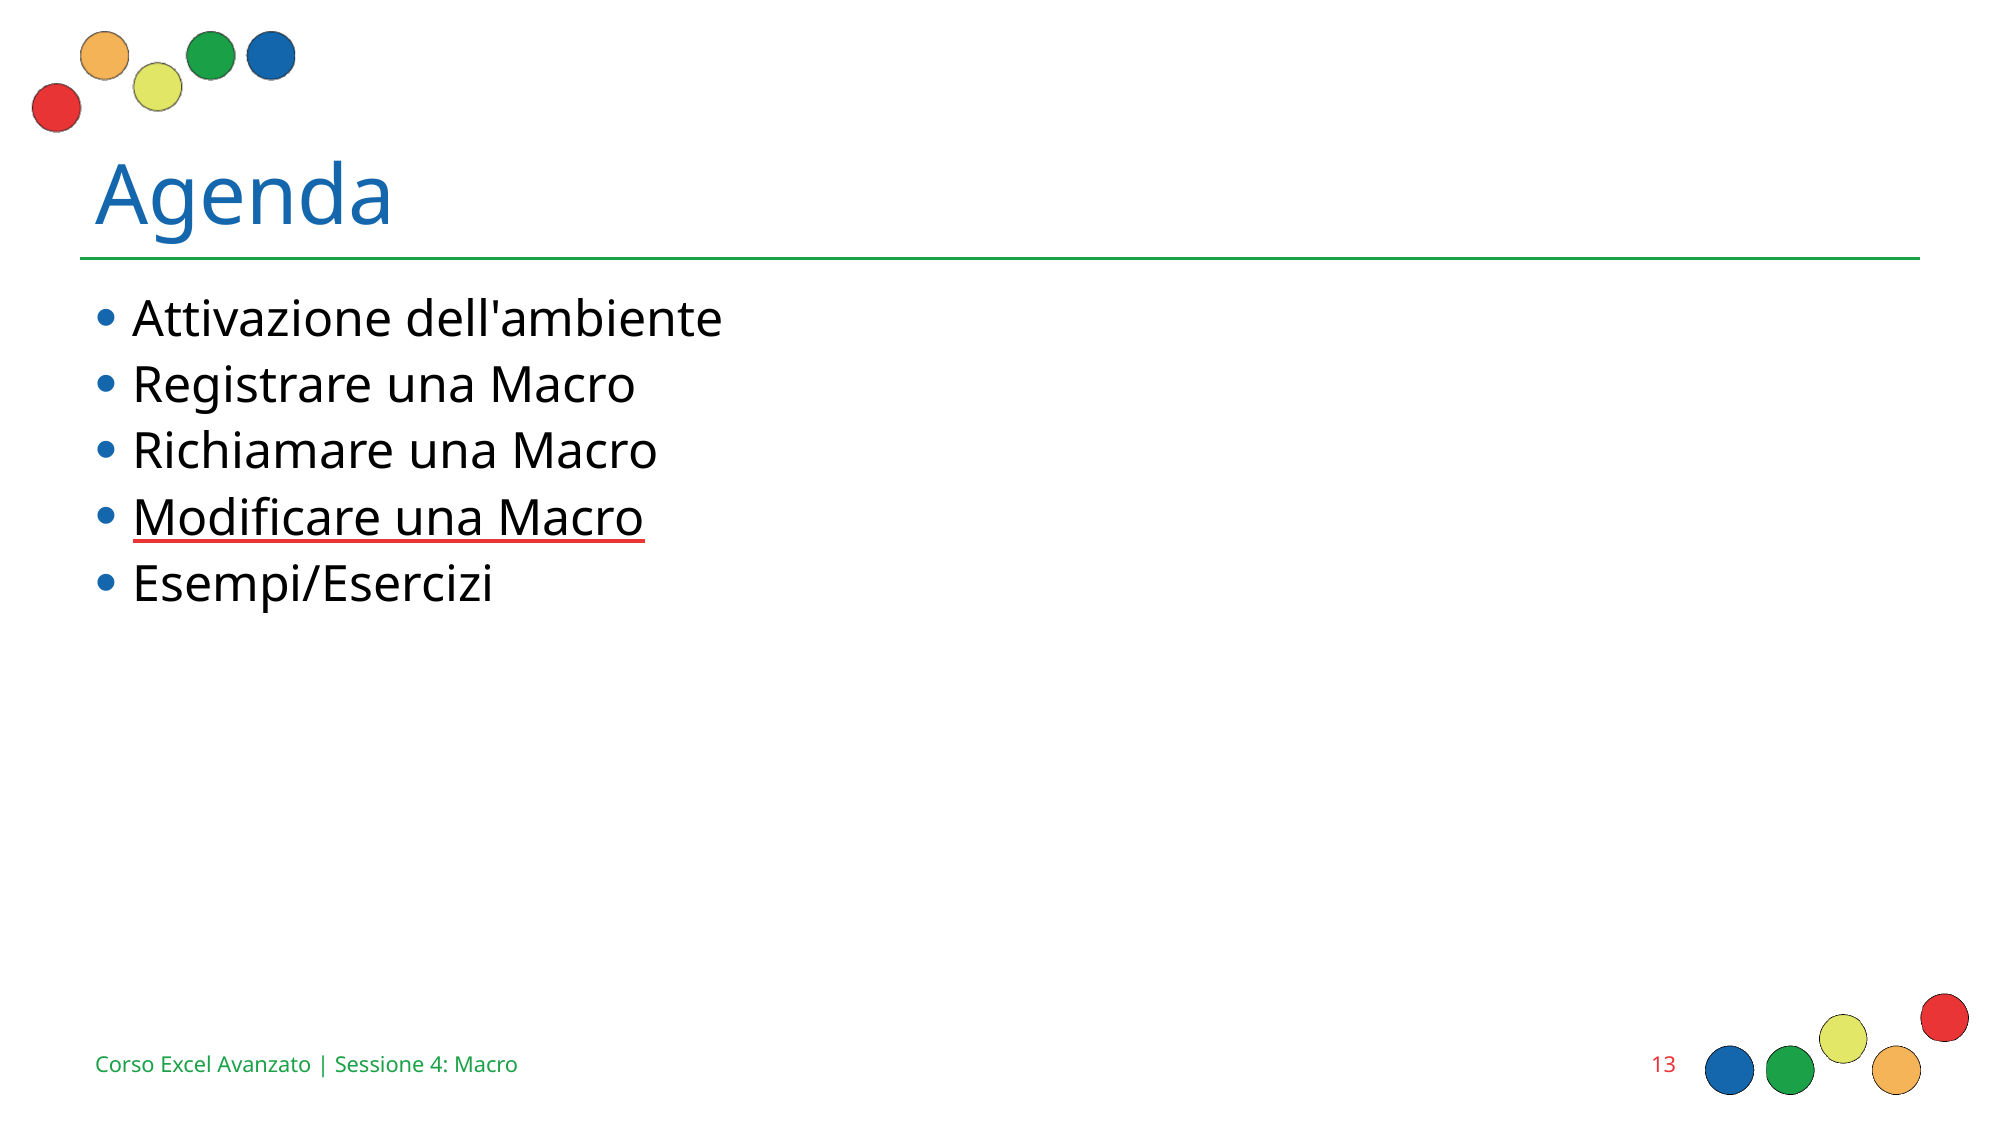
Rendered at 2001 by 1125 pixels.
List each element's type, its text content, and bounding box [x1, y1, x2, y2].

picture [29, 30, 295, 135]
picture [1704, 990, 1971, 1096]
title Agenda [80, 123, 1920, 259]
list Attivazione dell'ambiente Registrare una Macro Richiamare una Macro Modificare una Macro Esempi/Esercizi [80, 278, 1920, 1011]
slide_number 13 [1583, 1035, 1692, 1096]
footer Corso Excel Avanzato | Sessione 4: Macro [80, 1035, 1571, 1096]
